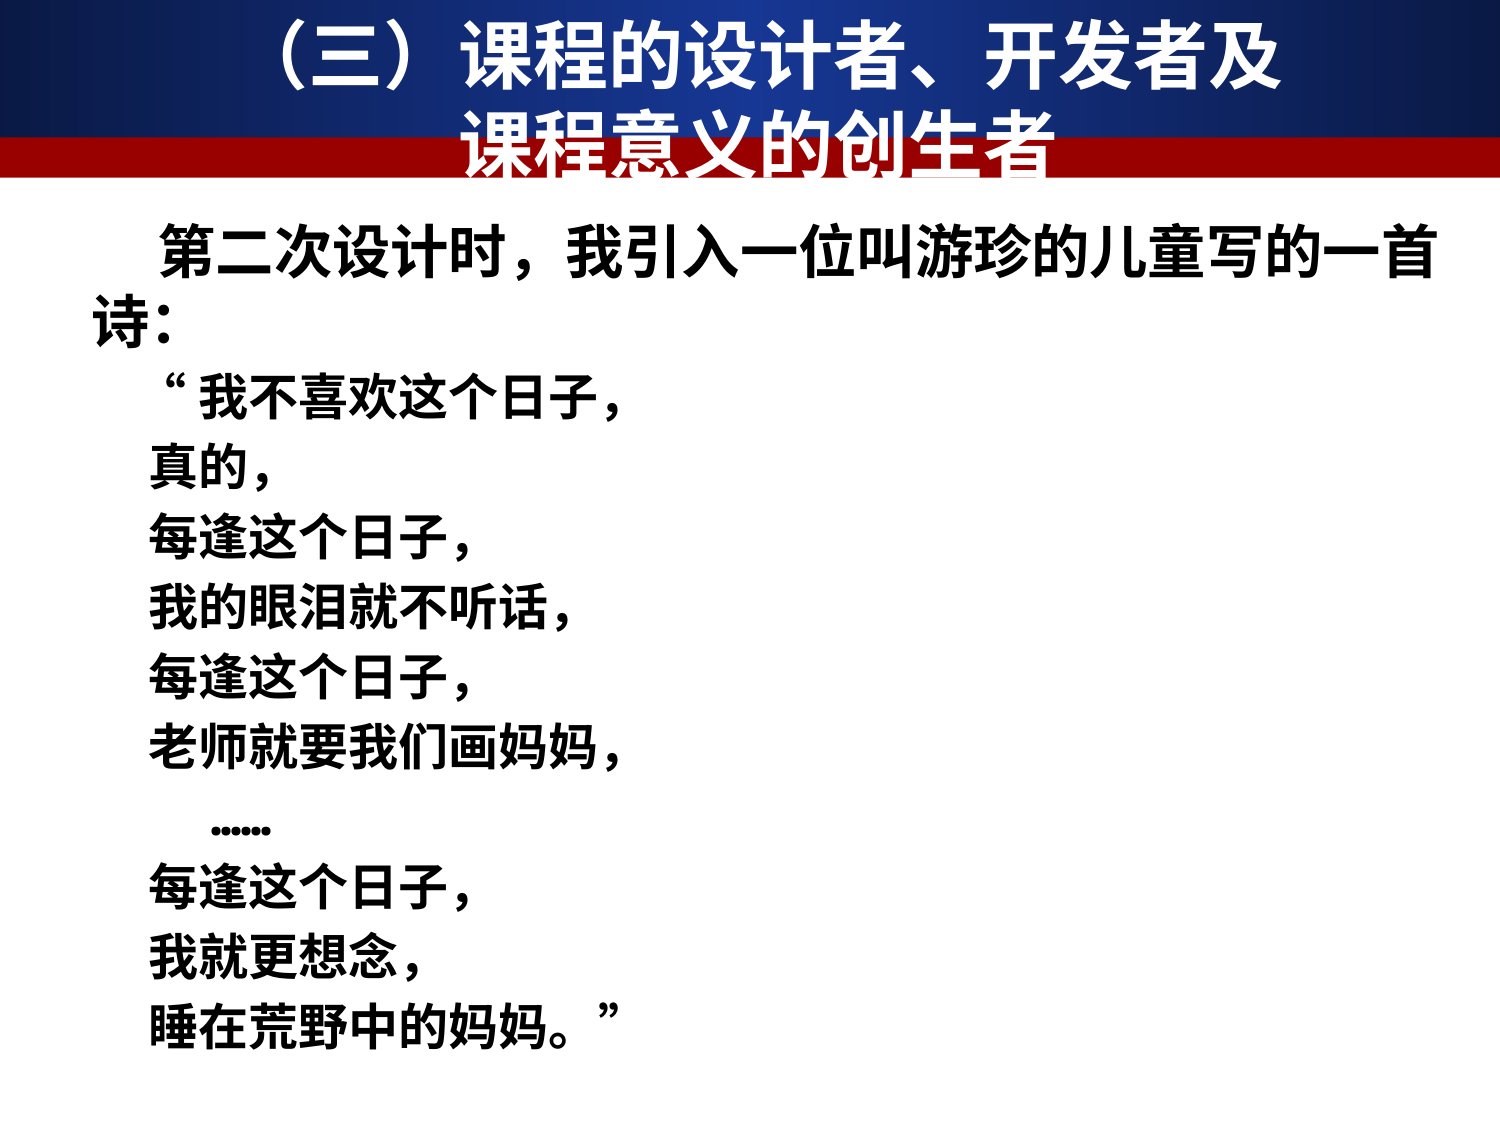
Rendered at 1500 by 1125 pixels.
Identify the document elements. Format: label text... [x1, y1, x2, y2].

list 第二次设计时，我引入一位叫游珍的儿童写的一首诗： “我不喜欢这个日子， 真的， 每逢这个日子， 我的眼泪就不听话， 每逢这个日子， 老师就要我们画妈妈， …… 每逢这个日子， 我就更想念， 睡在荒野中的妈妈。” [76, 208, 1459, 1106]
title （三）课程的设计者、开发者及 课程意义的创生者 [0, 0, 1500, 197]
